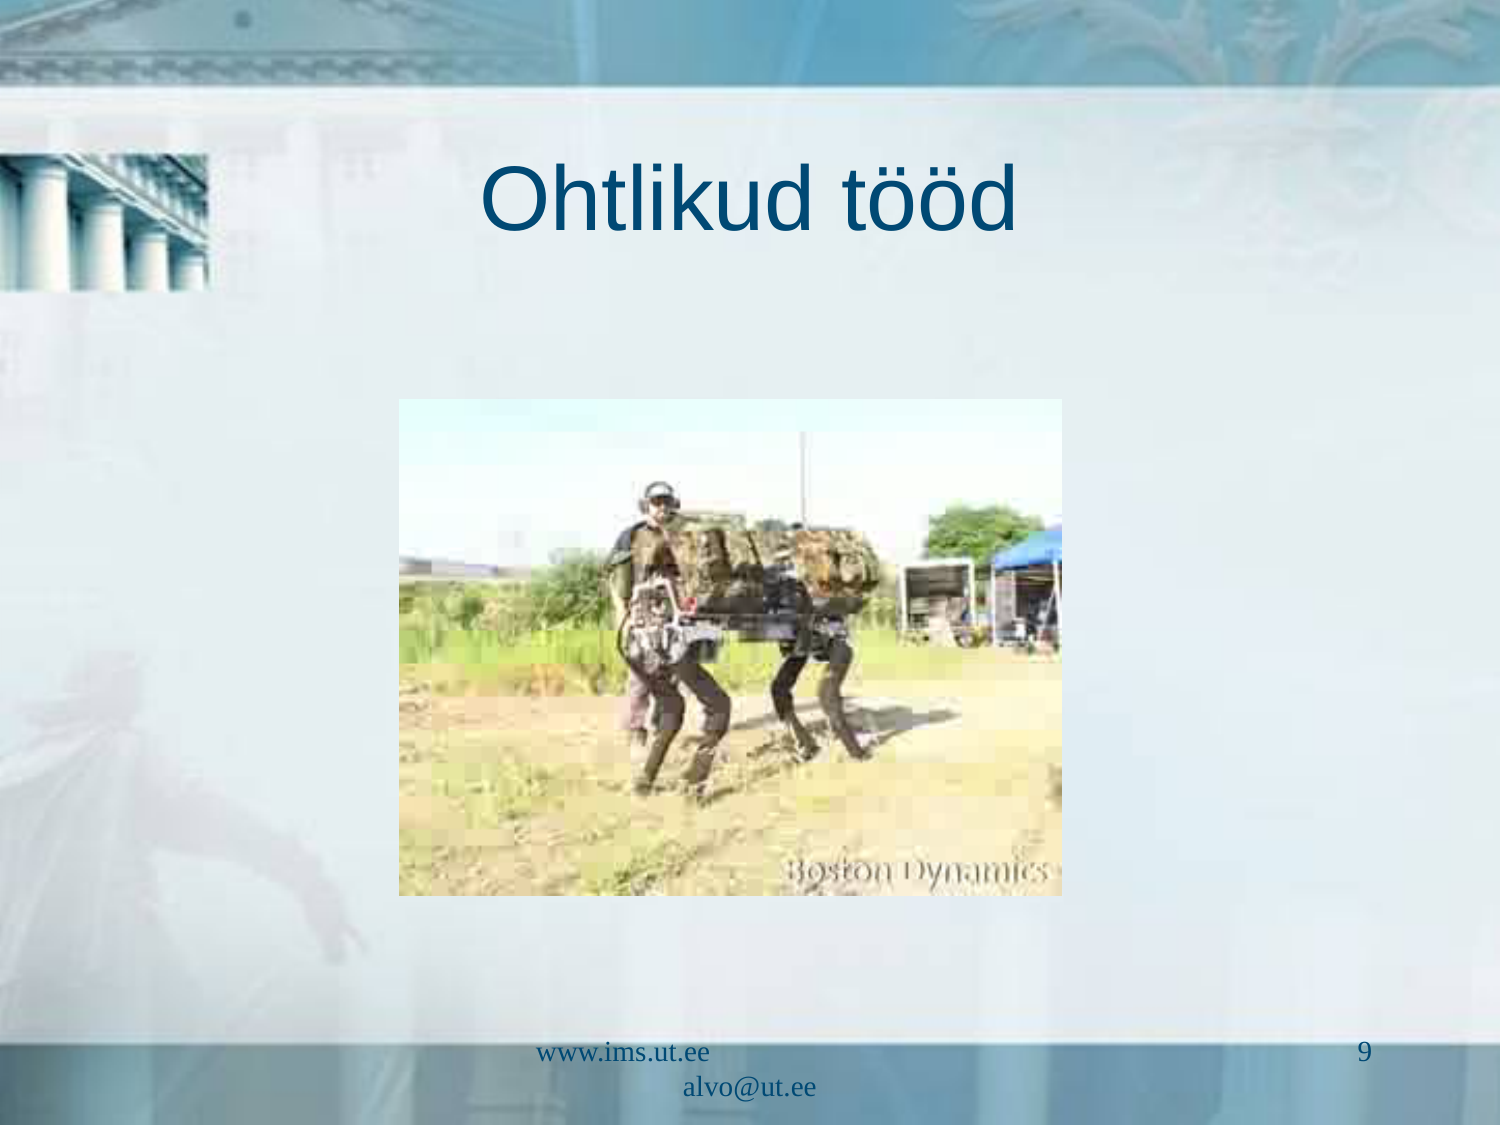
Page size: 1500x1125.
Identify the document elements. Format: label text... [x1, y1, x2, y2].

title Ohtlikud tööd [112, 99, 1388, 288]
slide_number 9 [1074, 1024, 1388, 1101]
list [398, 398, 1063, 897]
footer www.ims.ut.ee alvo@ut.ee [512, 1024, 988, 1101]
picture [0, 0, 1500, 1125]
